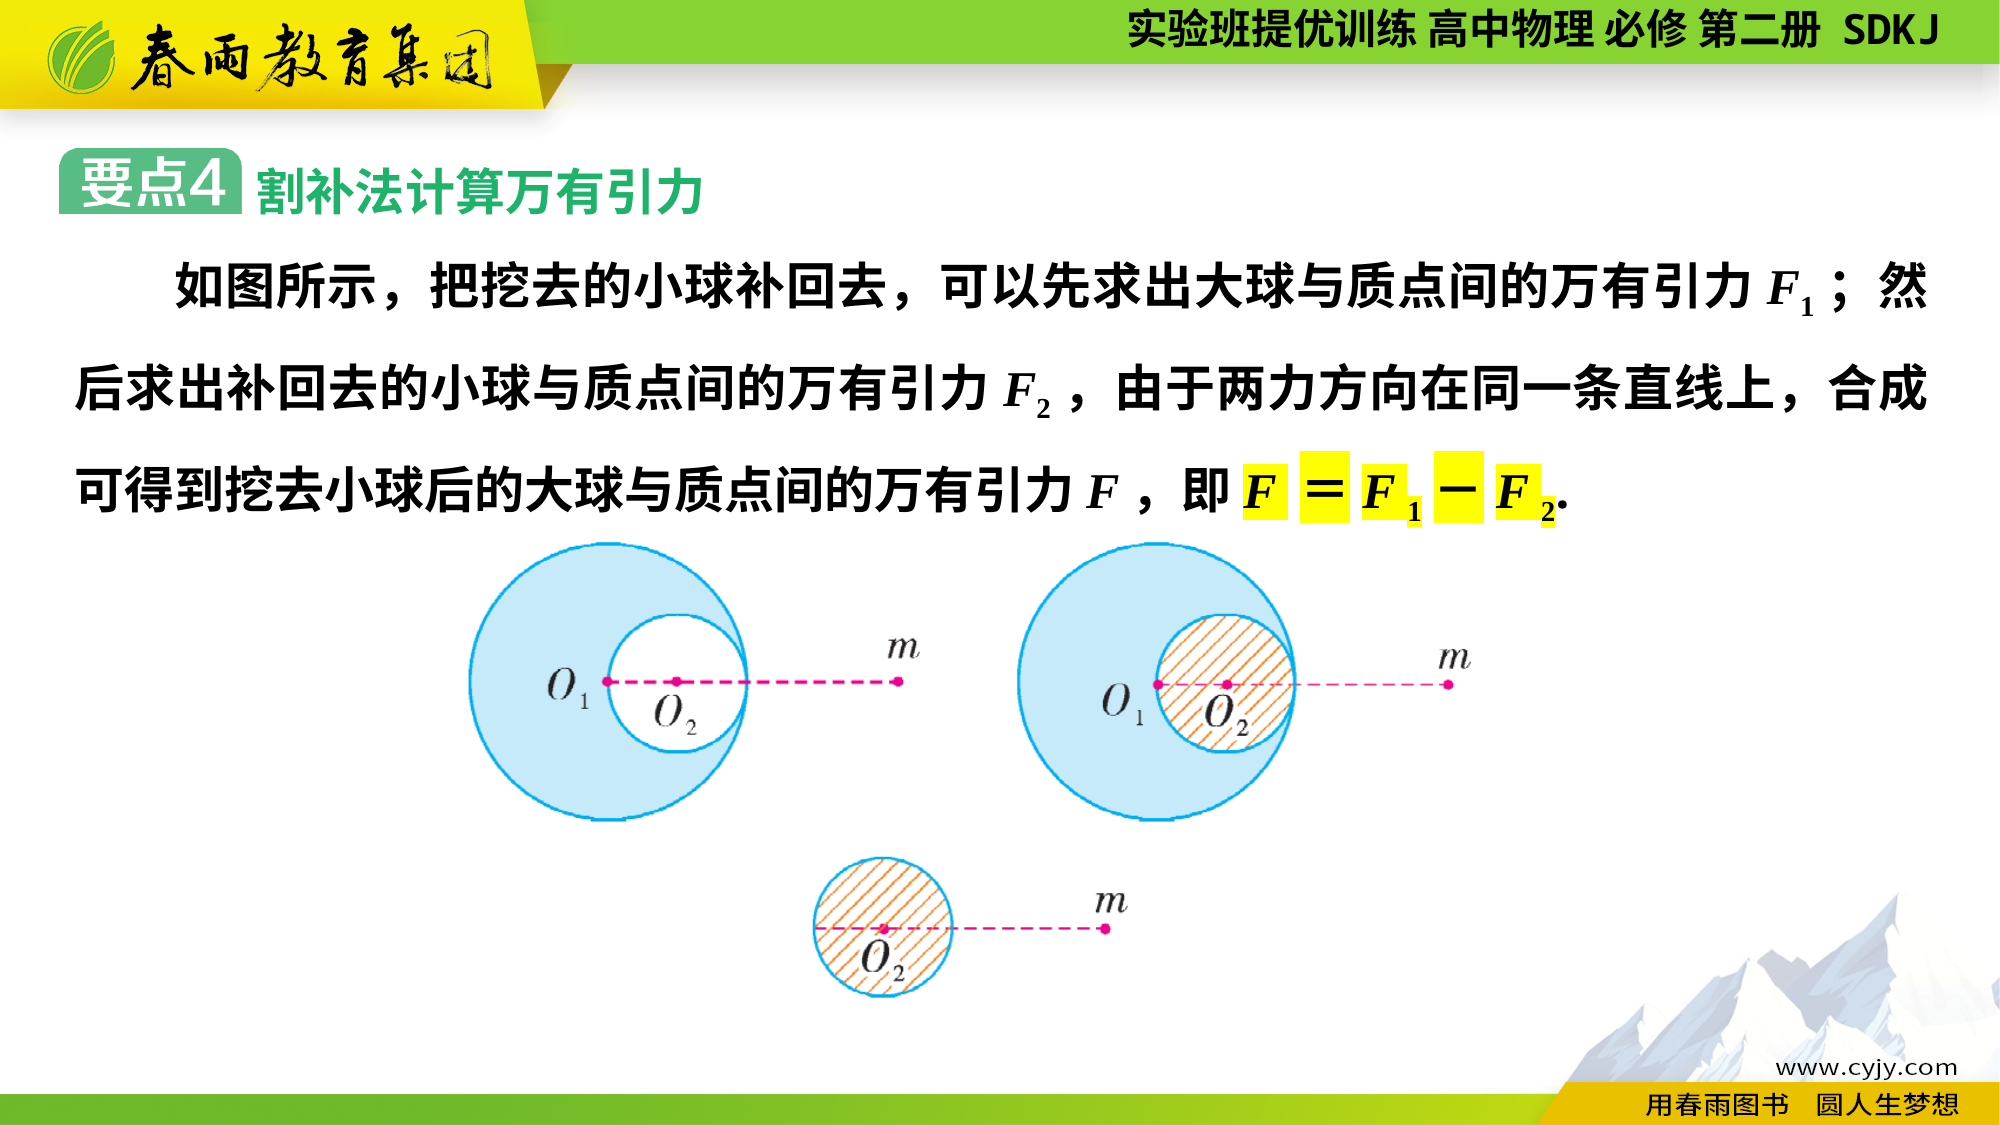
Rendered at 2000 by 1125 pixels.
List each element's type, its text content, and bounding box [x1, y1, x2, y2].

picture [0, 0, 2000, 1125]
list 割补法计算万有引力 如图所示，把挖去的小球补回去，可以先求出大球与质点间的万有引力F1；然后求出补回去的小球与质点间的万有引力F2，由于两力方向在同一条直线上，合成可得到挖去小球后的大球与质点间的万有引力F，即F ＝F 1－F 2. [59, 122, 1944, 501]
